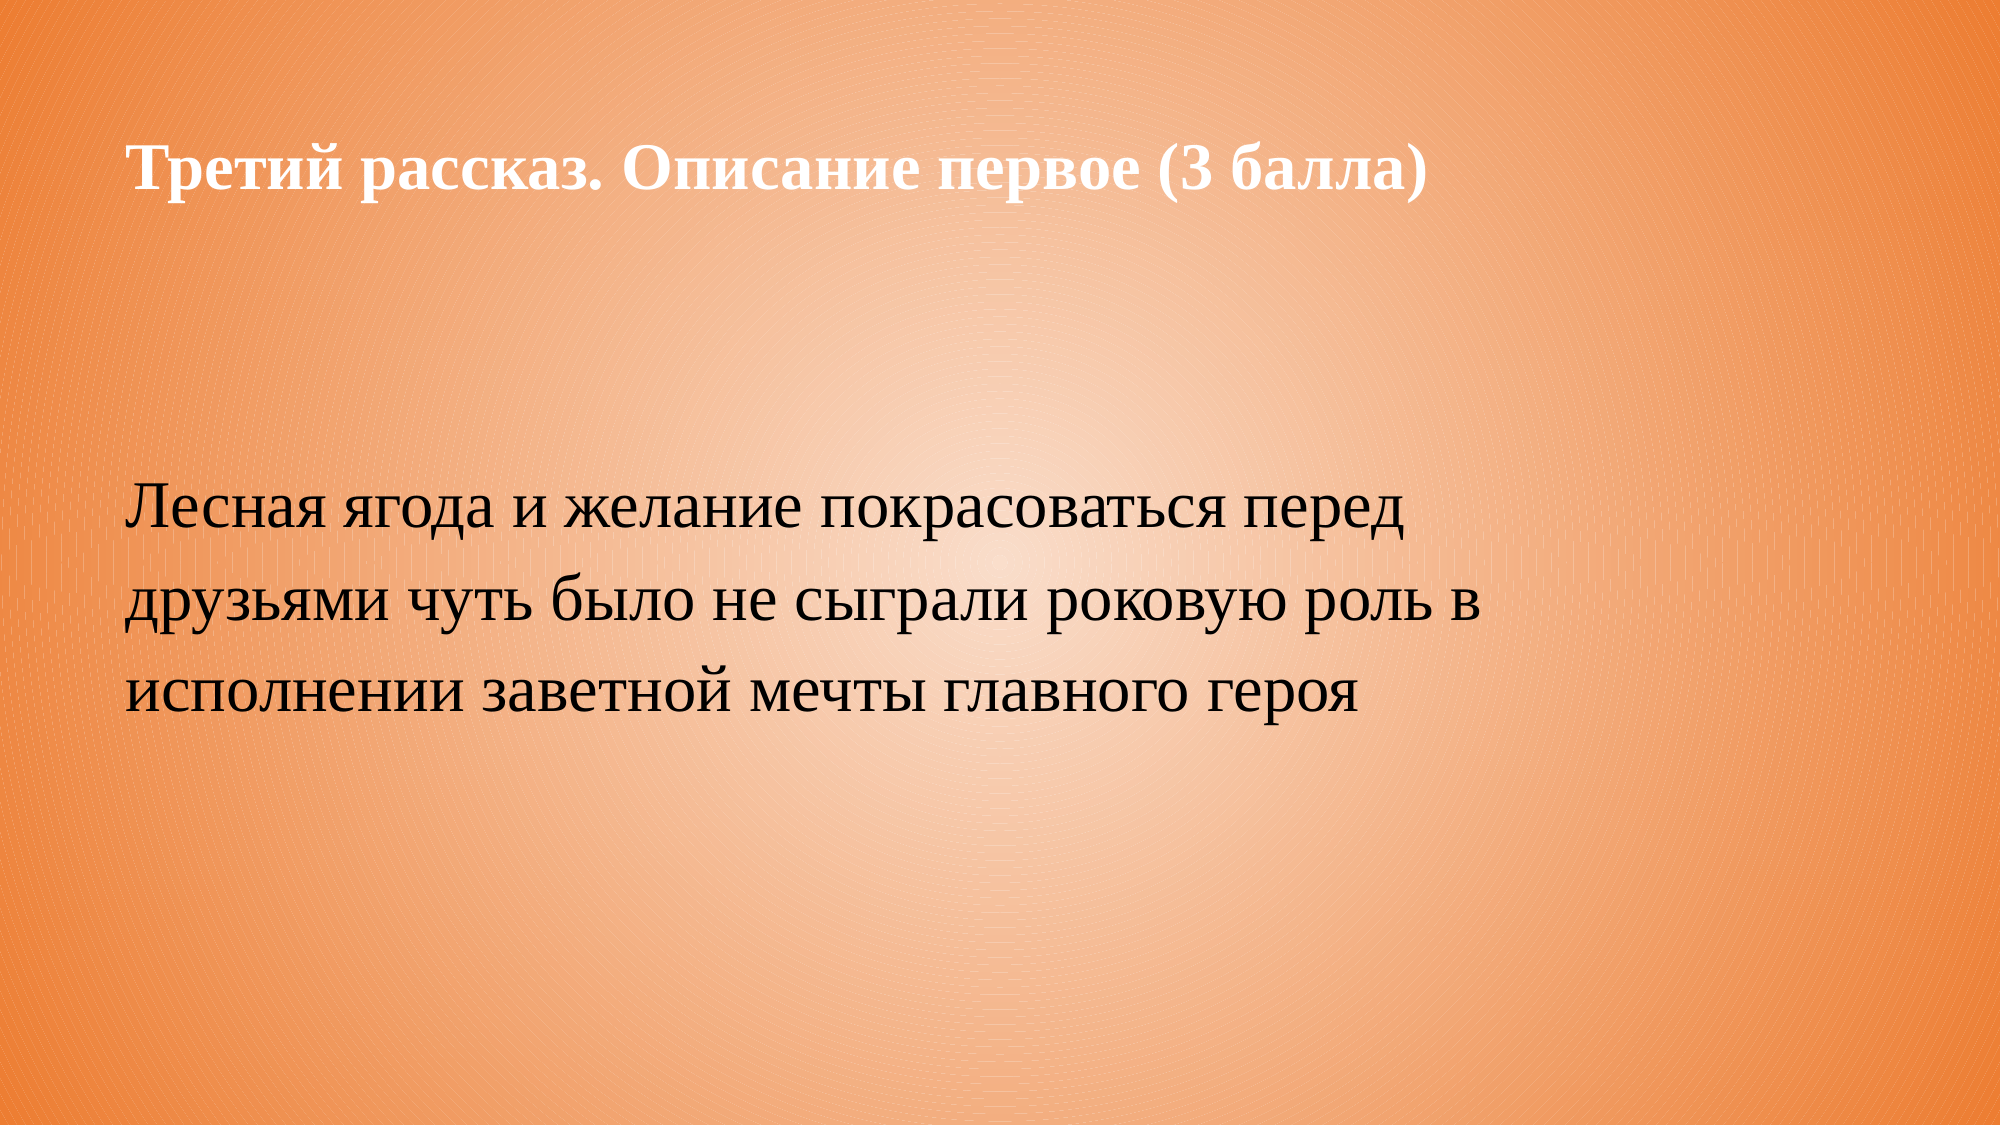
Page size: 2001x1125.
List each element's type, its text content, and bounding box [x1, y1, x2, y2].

text_box Третий рассказ. Описание первое (3 балла) Лесная ягода и желание покрасоваться перед друзьями чуть было не сыграли роковую роль в исполнении заветной мечты главного героя [110, 103, 1700, 846]
